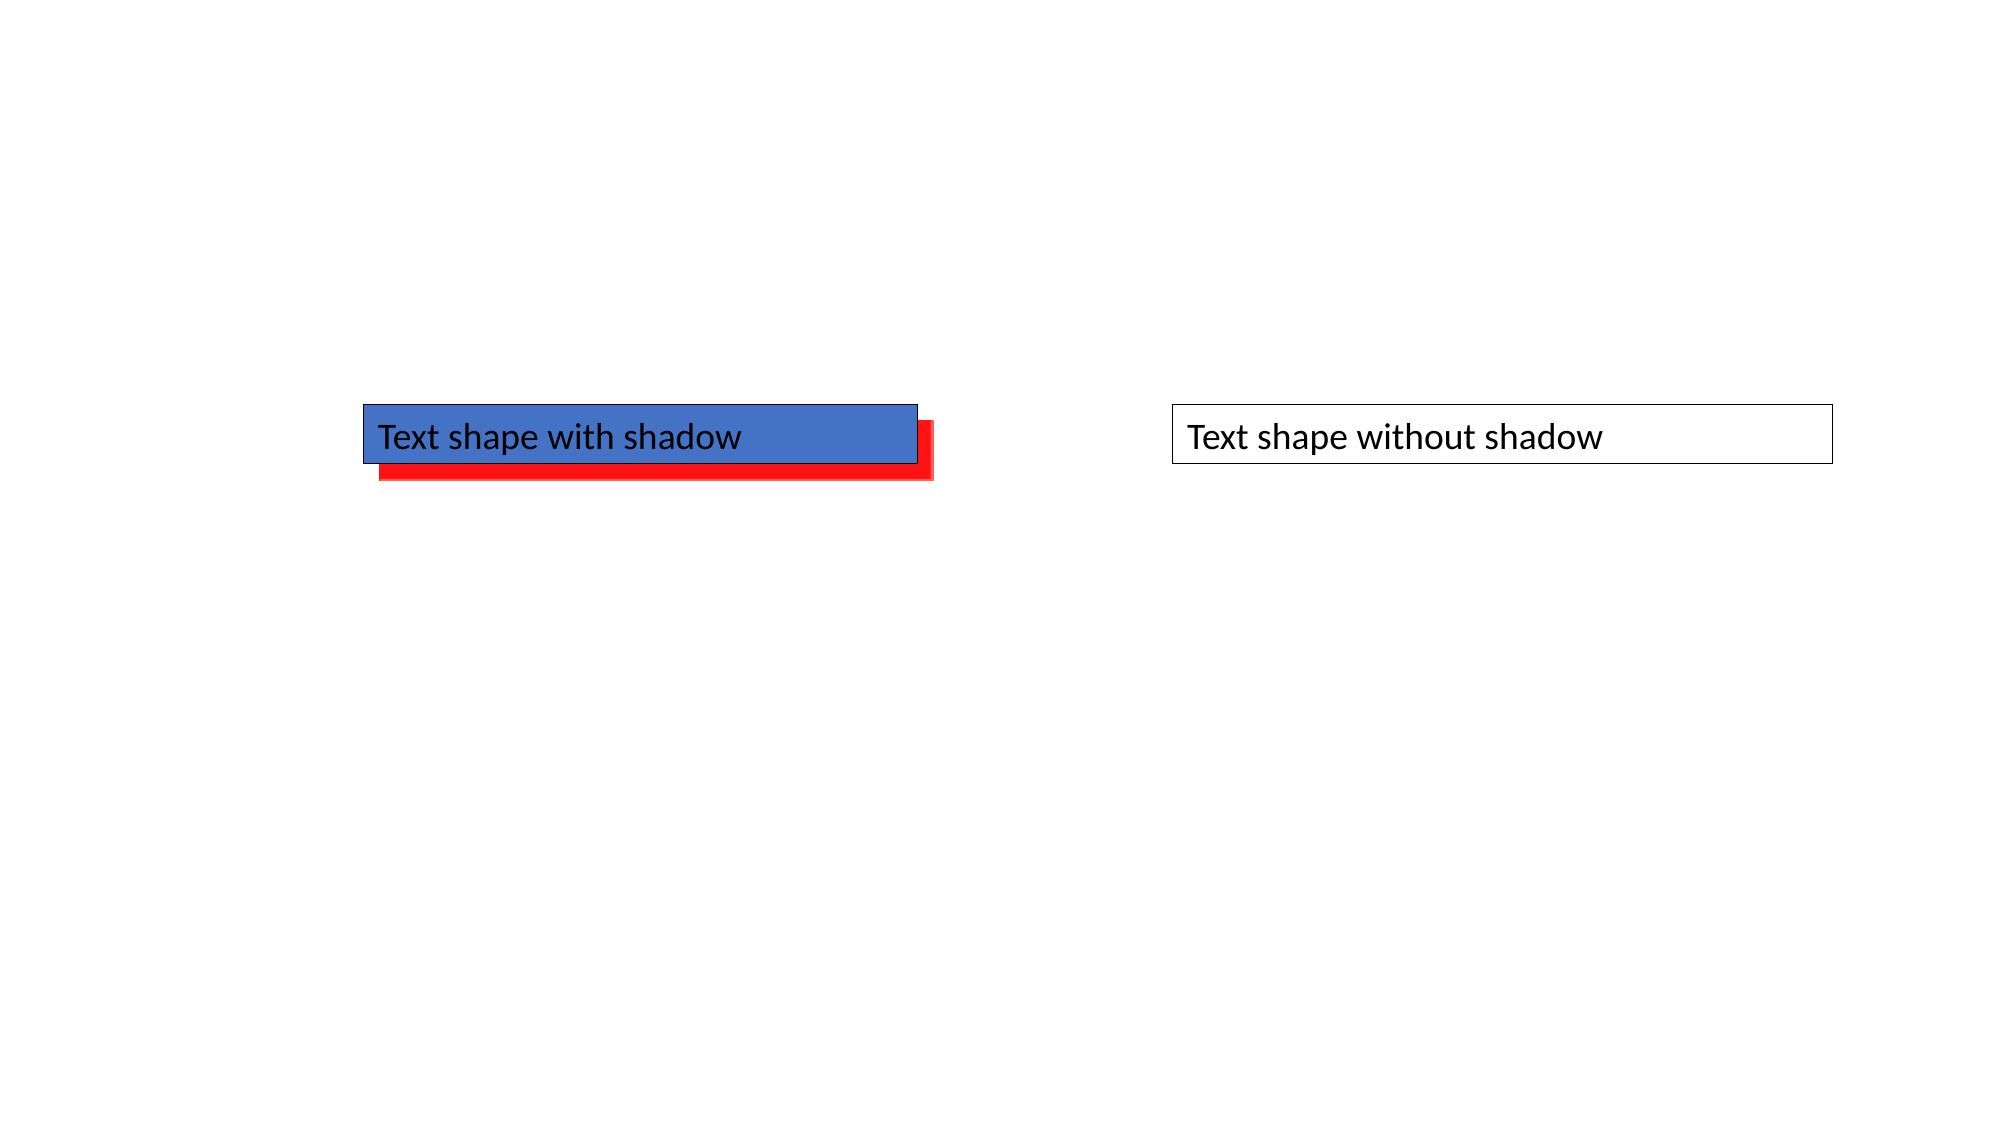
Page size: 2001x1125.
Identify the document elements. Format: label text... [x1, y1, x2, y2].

text_box Text shape with shadow [363, 404, 918, 464]
text_box Text shape without shadow [1172, 404, 1833, 464]
